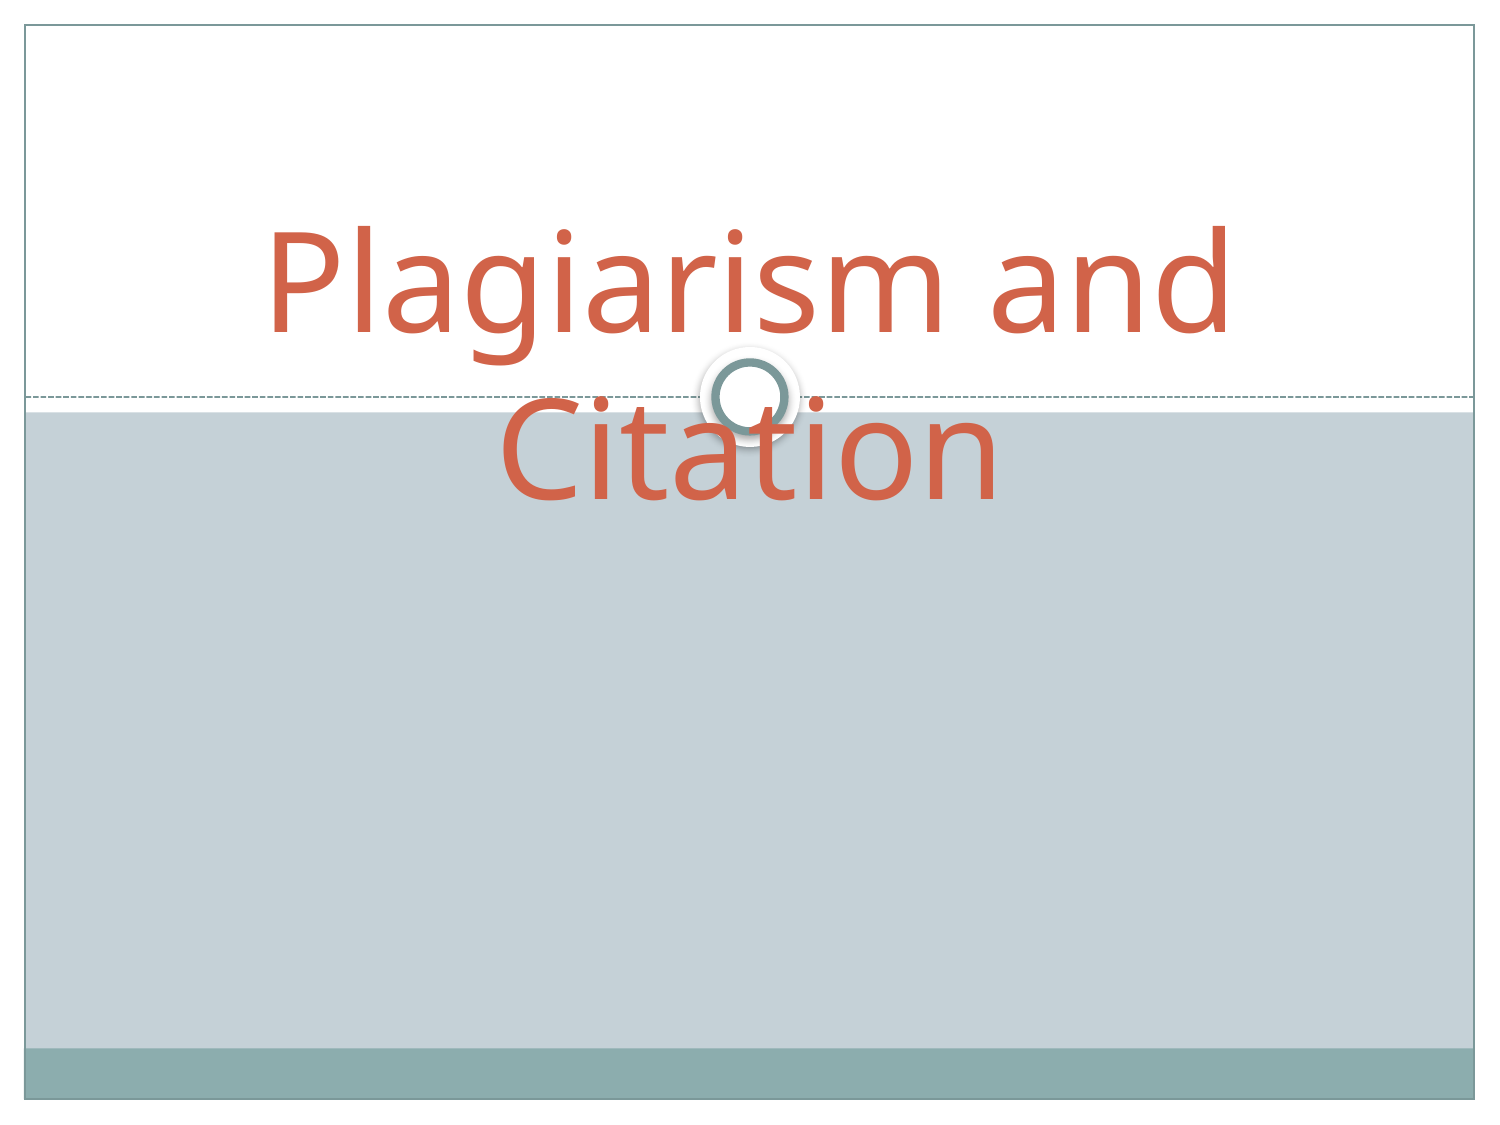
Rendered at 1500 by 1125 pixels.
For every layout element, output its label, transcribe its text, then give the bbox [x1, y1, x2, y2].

title Plagiarism and Citation [112, 62, 1388, 625]
